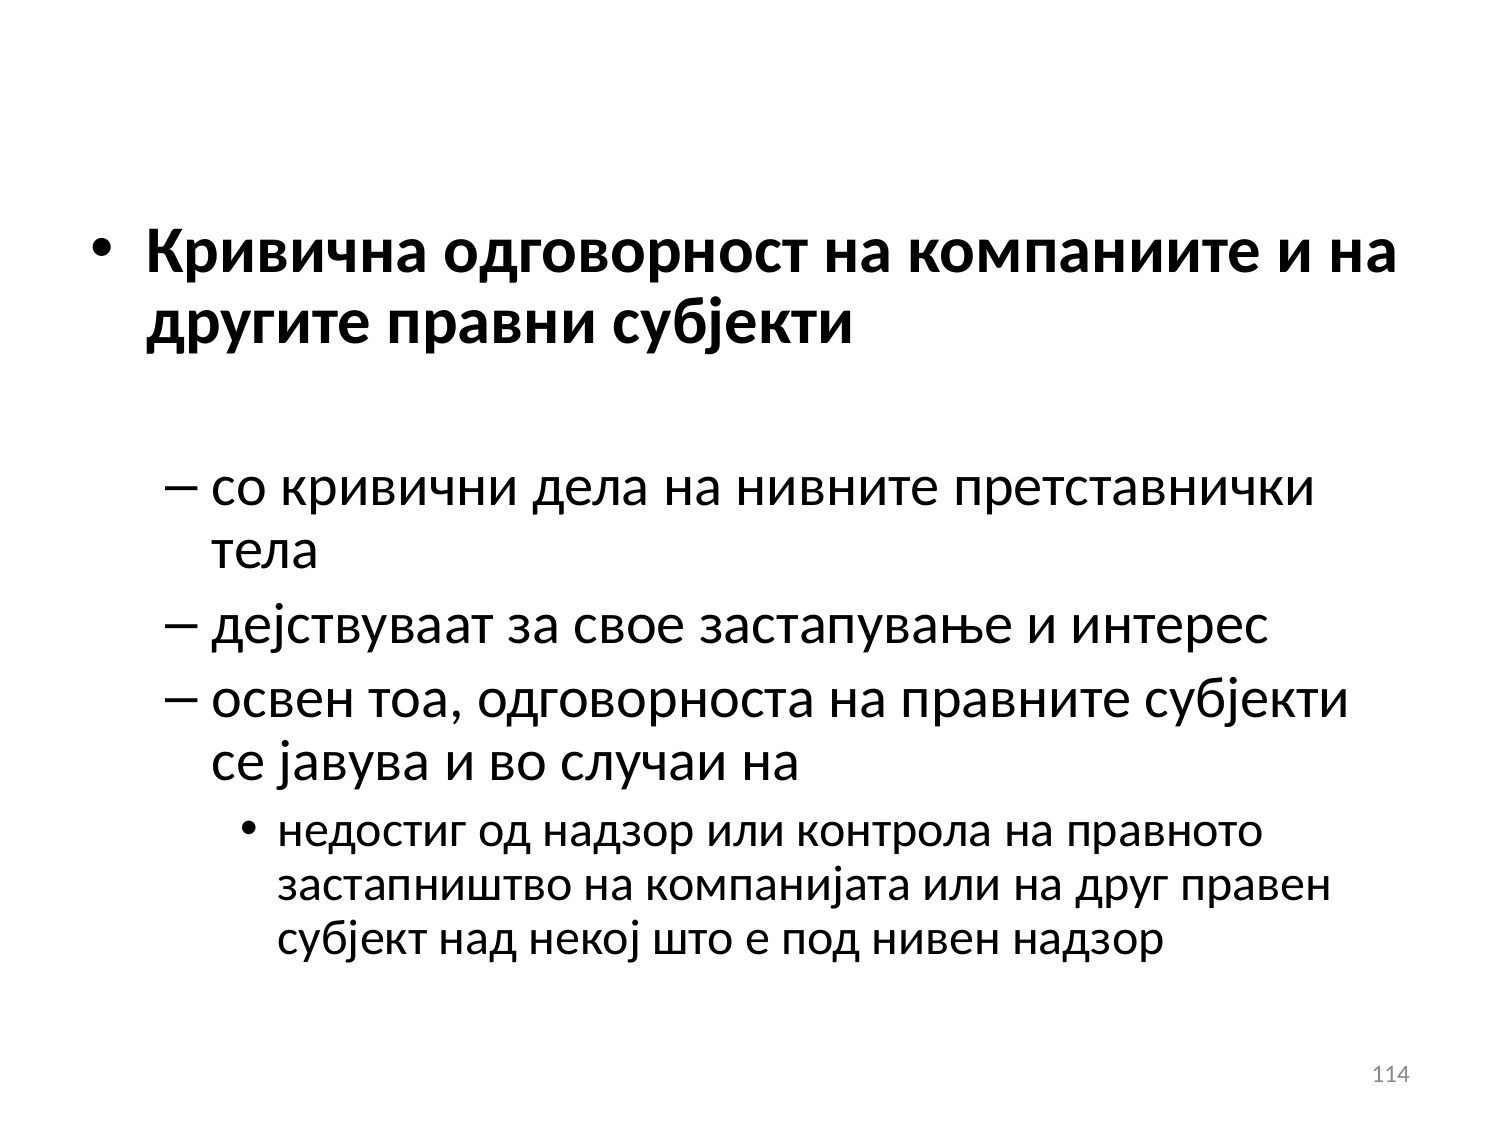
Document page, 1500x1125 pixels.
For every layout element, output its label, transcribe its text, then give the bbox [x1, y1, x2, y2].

slide_number 114 [1074, 1042, 1425, 1103]
list Кривична одговорност на компаниите и на другите правни субјекти со кривични дела на нивните претставнички тела дејствуваат за свое застапување и интерес освен тоа, одговорноста на правните субјекти се јавува и во случаи на недостиг од надзор или контрола на правното застапништво на компанијата или на друг правен субјект над некој што е под нивен надзор [75, 207, 1425, 950]
